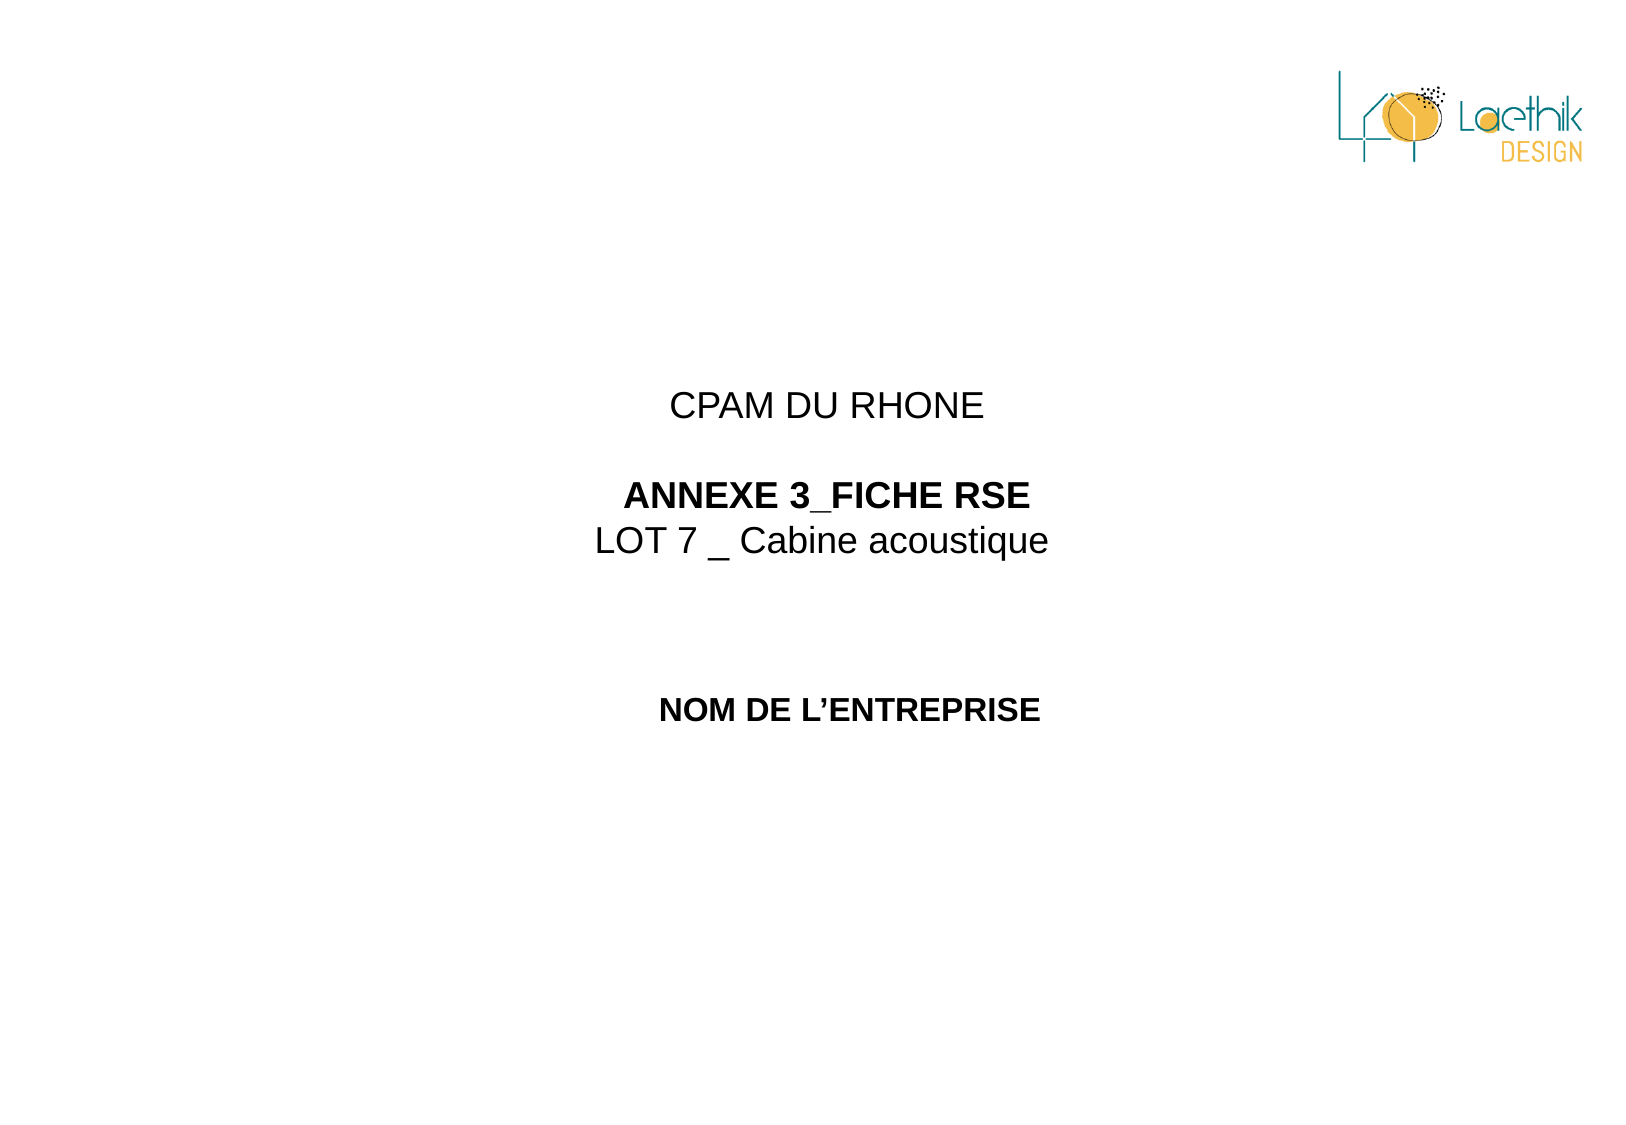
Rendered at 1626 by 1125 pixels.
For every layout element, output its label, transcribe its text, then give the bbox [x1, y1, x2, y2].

text_box CPAM DU RHONE ANNEXE 3_FICHE RSE LOT 7 _ Cabine acoustique [53, 336, 1601, 562]
picture [1320, 51, 1600, 179]
text_box NOM DE L’ENTREPRISE [658, 680, 1451, 763]
